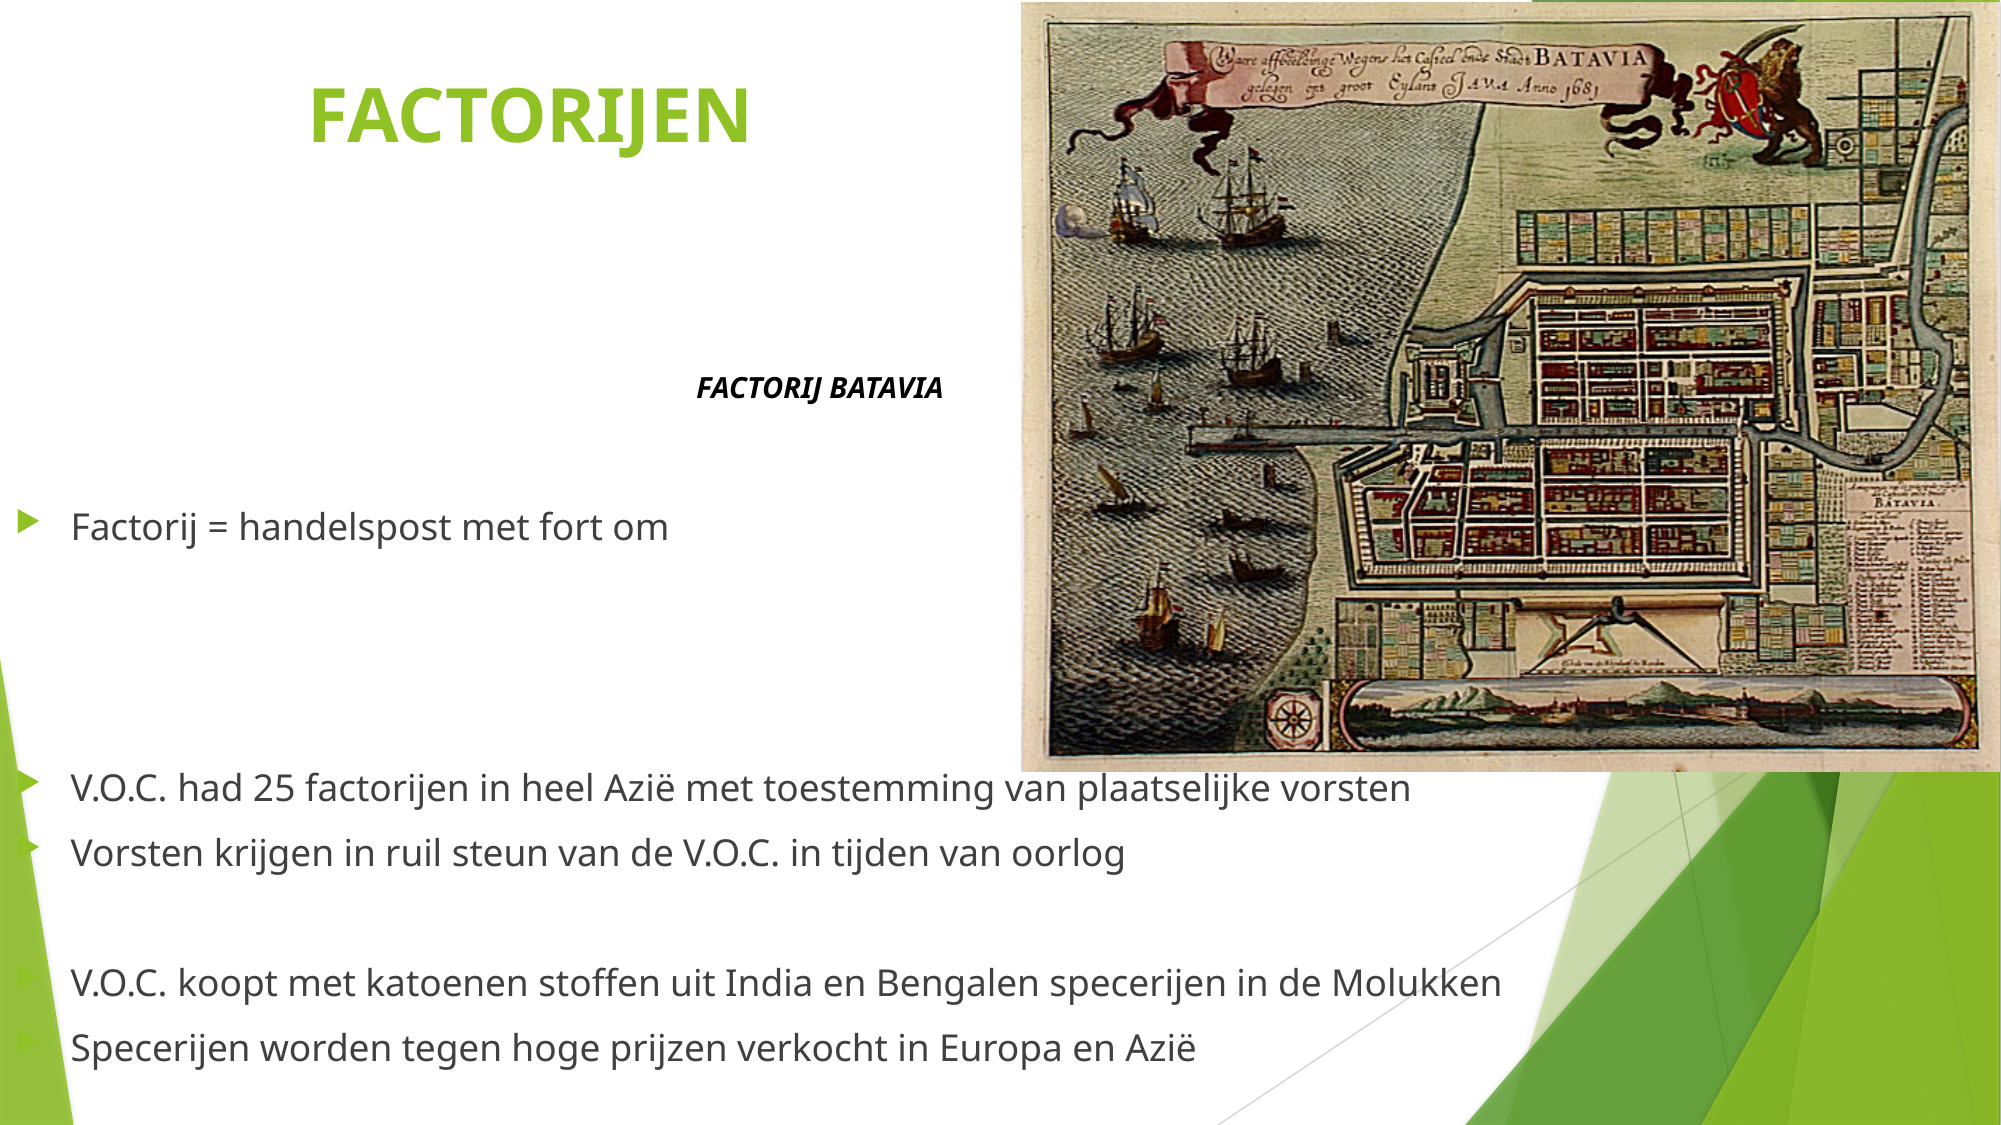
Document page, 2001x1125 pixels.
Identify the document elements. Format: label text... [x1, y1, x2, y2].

list Factorij = handelspost met fort om handelsbelangen te verdedigen V.O.C. had 25 factorijen in heel Azië met toestemming van plaatselijke vorsten Vorsten krijgen in ruil steun van de V.O.C. in tijden van oorlog V.O.C. koopt met katoenen stoffen uit India en Bengalen specerijen in de Molukken Specerijen worden tegen hoge prijzen verkocht in Europa en Azië [0, 496, 2000, 1125]
text_box FACTORIJ BATAVIA [681, 361, 964, 412]
title FACTORIJEN [0, 59, 1015, 278]
picture [1020, 1, 2000, 773]
